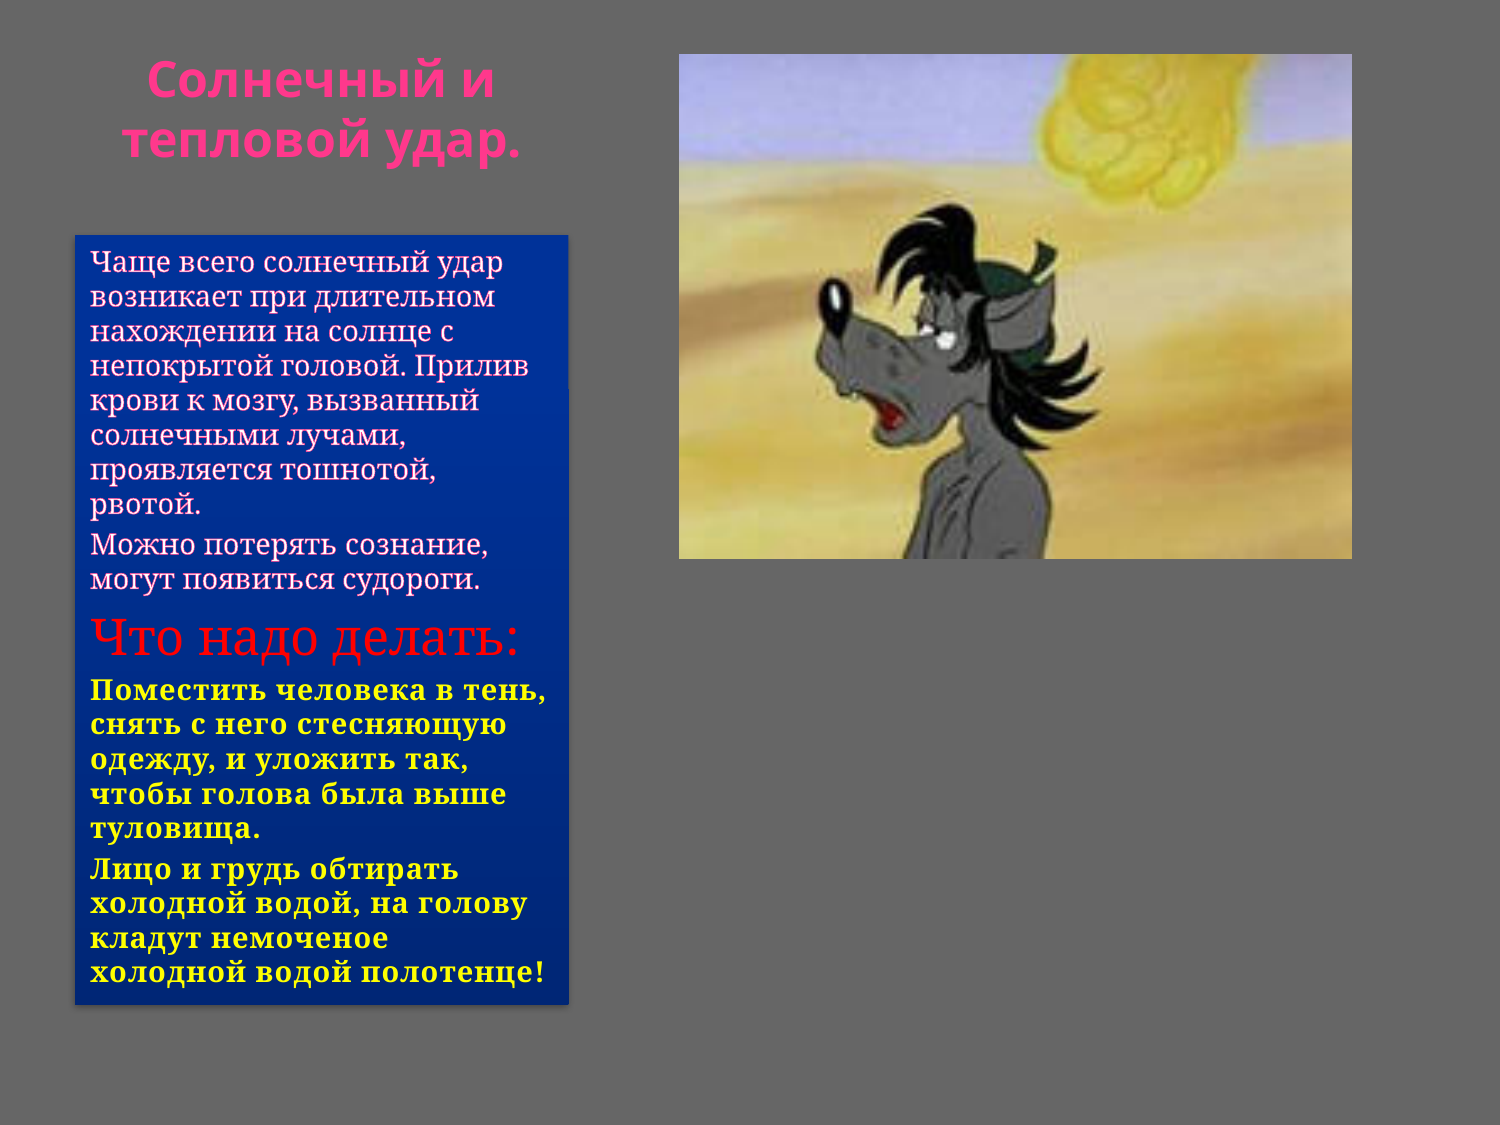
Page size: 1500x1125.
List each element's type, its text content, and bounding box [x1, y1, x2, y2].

title Солнечный и тепловой удар. [75, 44, 569, 234]
list Чаще всего солнечный удар возникает при длительном нахождении на солнце с непокрытой головой. Прилив крови к мозгу, вызванный солнечными лучами, проявляется тошнотой, рвотой. Можно потерять сознание, могут появиться судороги. Что надо делать: Поместить человека в тень, снять с него стесняющую одежду, и уложить так, чтобы голова была выше туловища. Лицо и грудь обтирать холодной водой, на голову кладут немоченое холодной водой полотенце! [75, 235, 569, 1005]
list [678, 54, 1352, 559]
